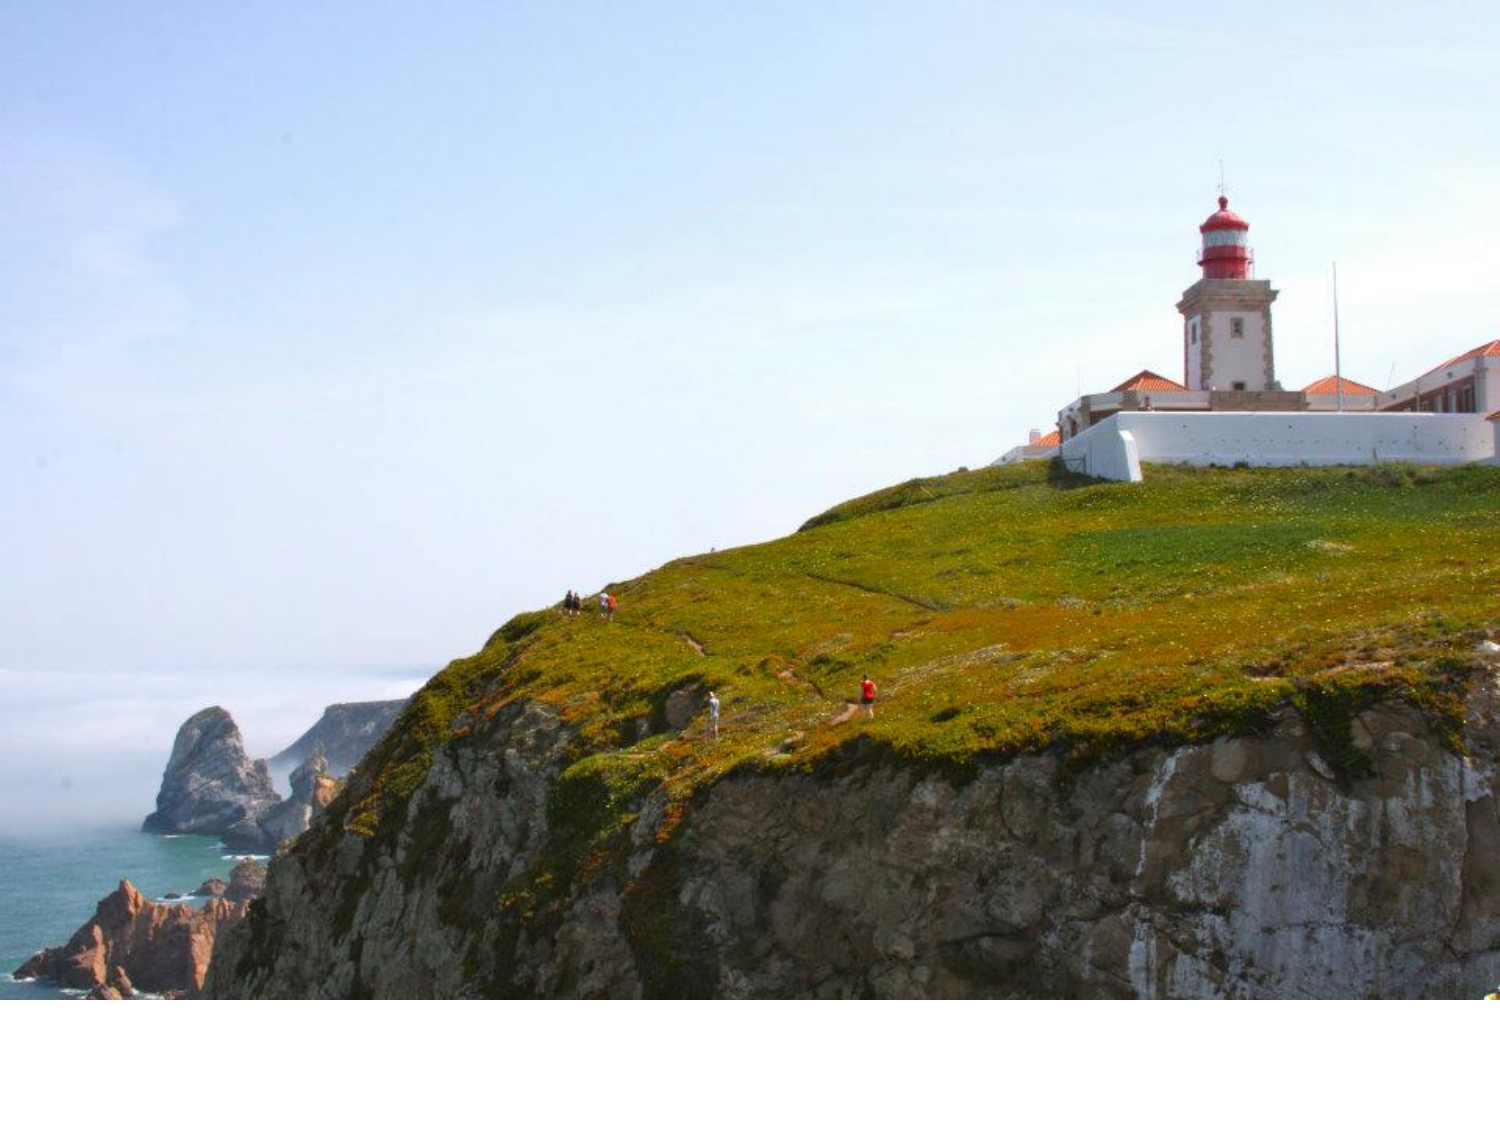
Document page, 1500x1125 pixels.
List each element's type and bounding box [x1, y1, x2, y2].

picture [0, 0, 1500, 1001]
